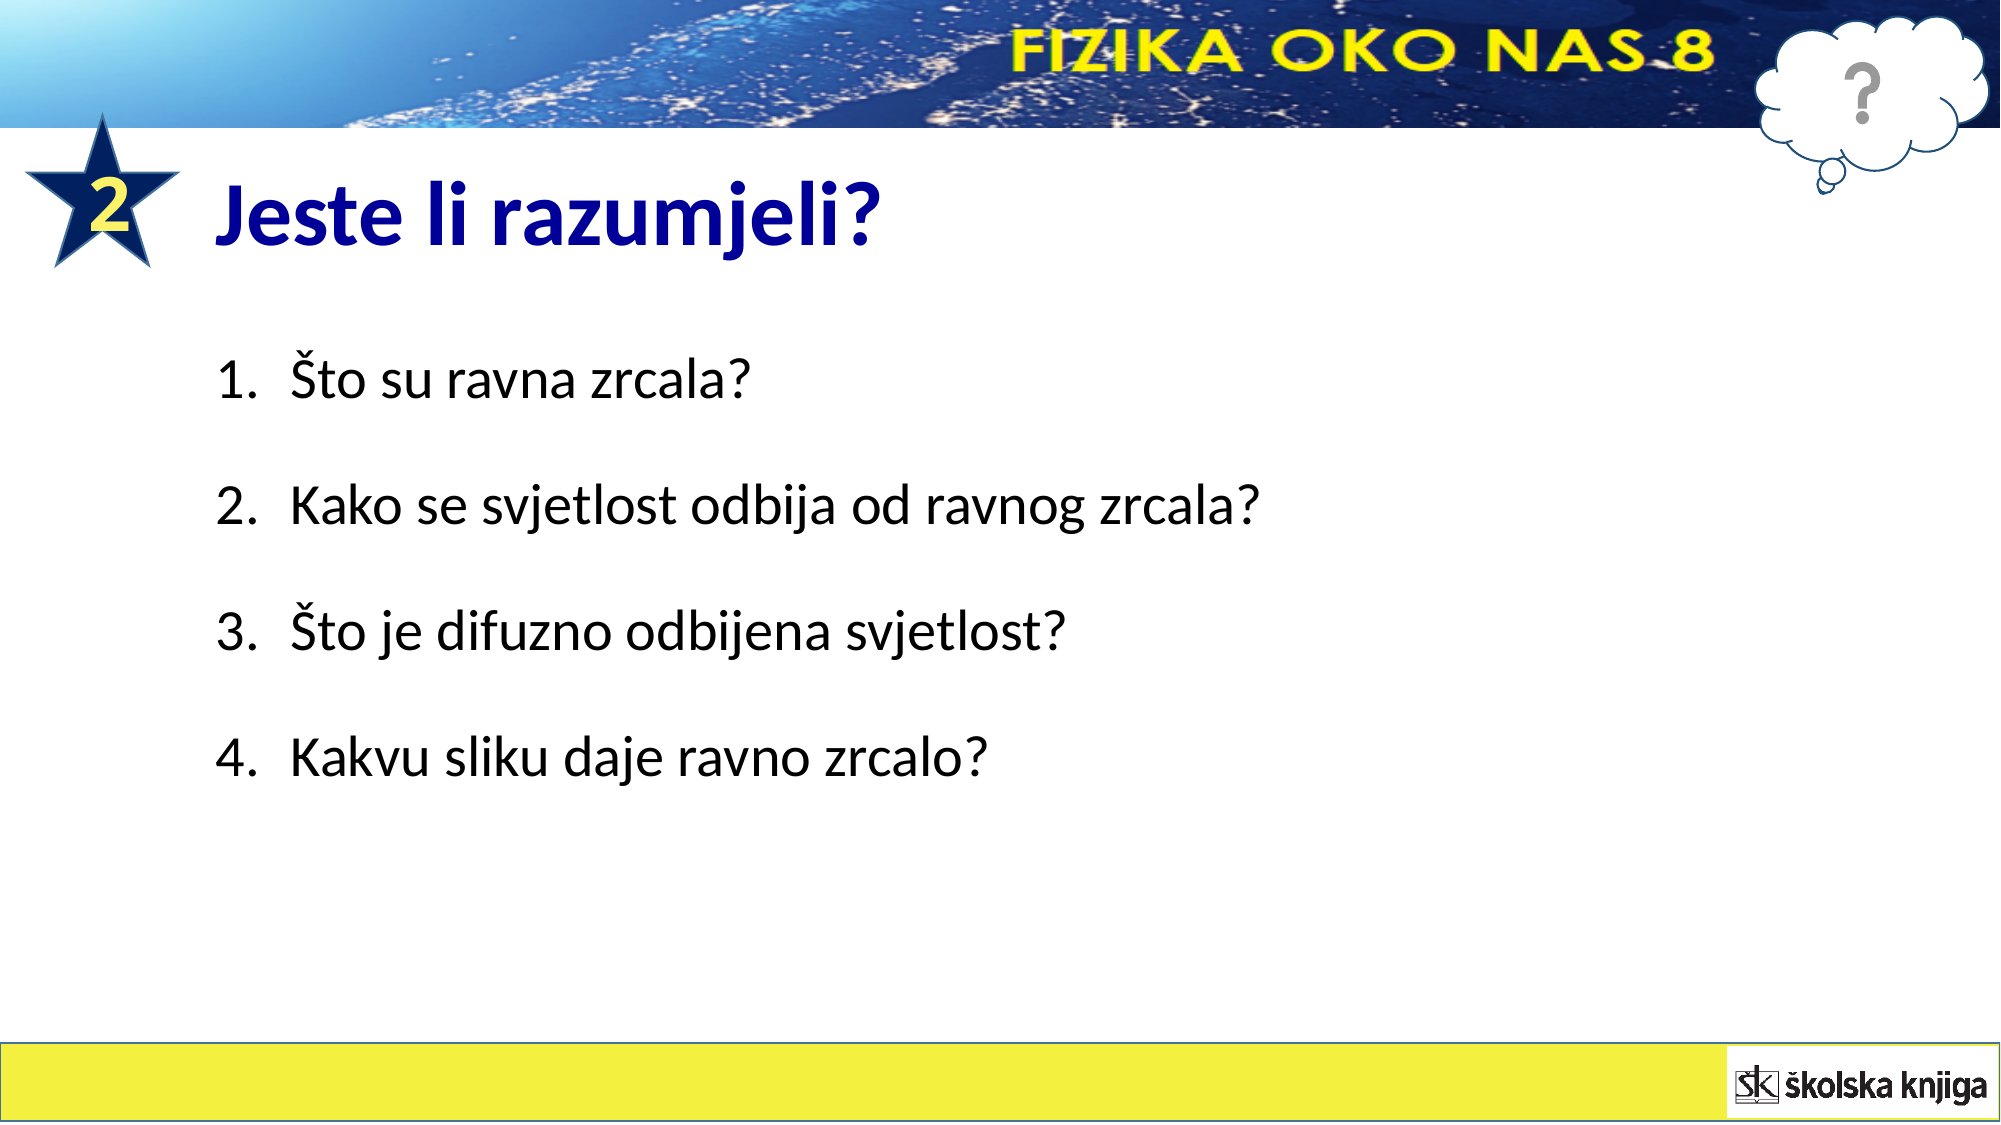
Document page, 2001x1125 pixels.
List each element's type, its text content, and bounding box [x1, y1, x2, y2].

text_box [1753, 15, 1991, 138]
text_box [1808, 50, 1917, 136]
text_box Jeste li razumjeli? [200, 138, 2000, 293]
picture [1727, 1046, 1998, 1118]
list Što su ravna zrcala? Kako se svjetlost odbija od ravnog zrcala? Što je difuzno odbijena svjetlost? Kakvu sliku daje ravno zrcalo? [200, 298, 1290, 951]
text_box 2 [24, 111, 181, 269]
picture [0, 0, 2000, 128]
